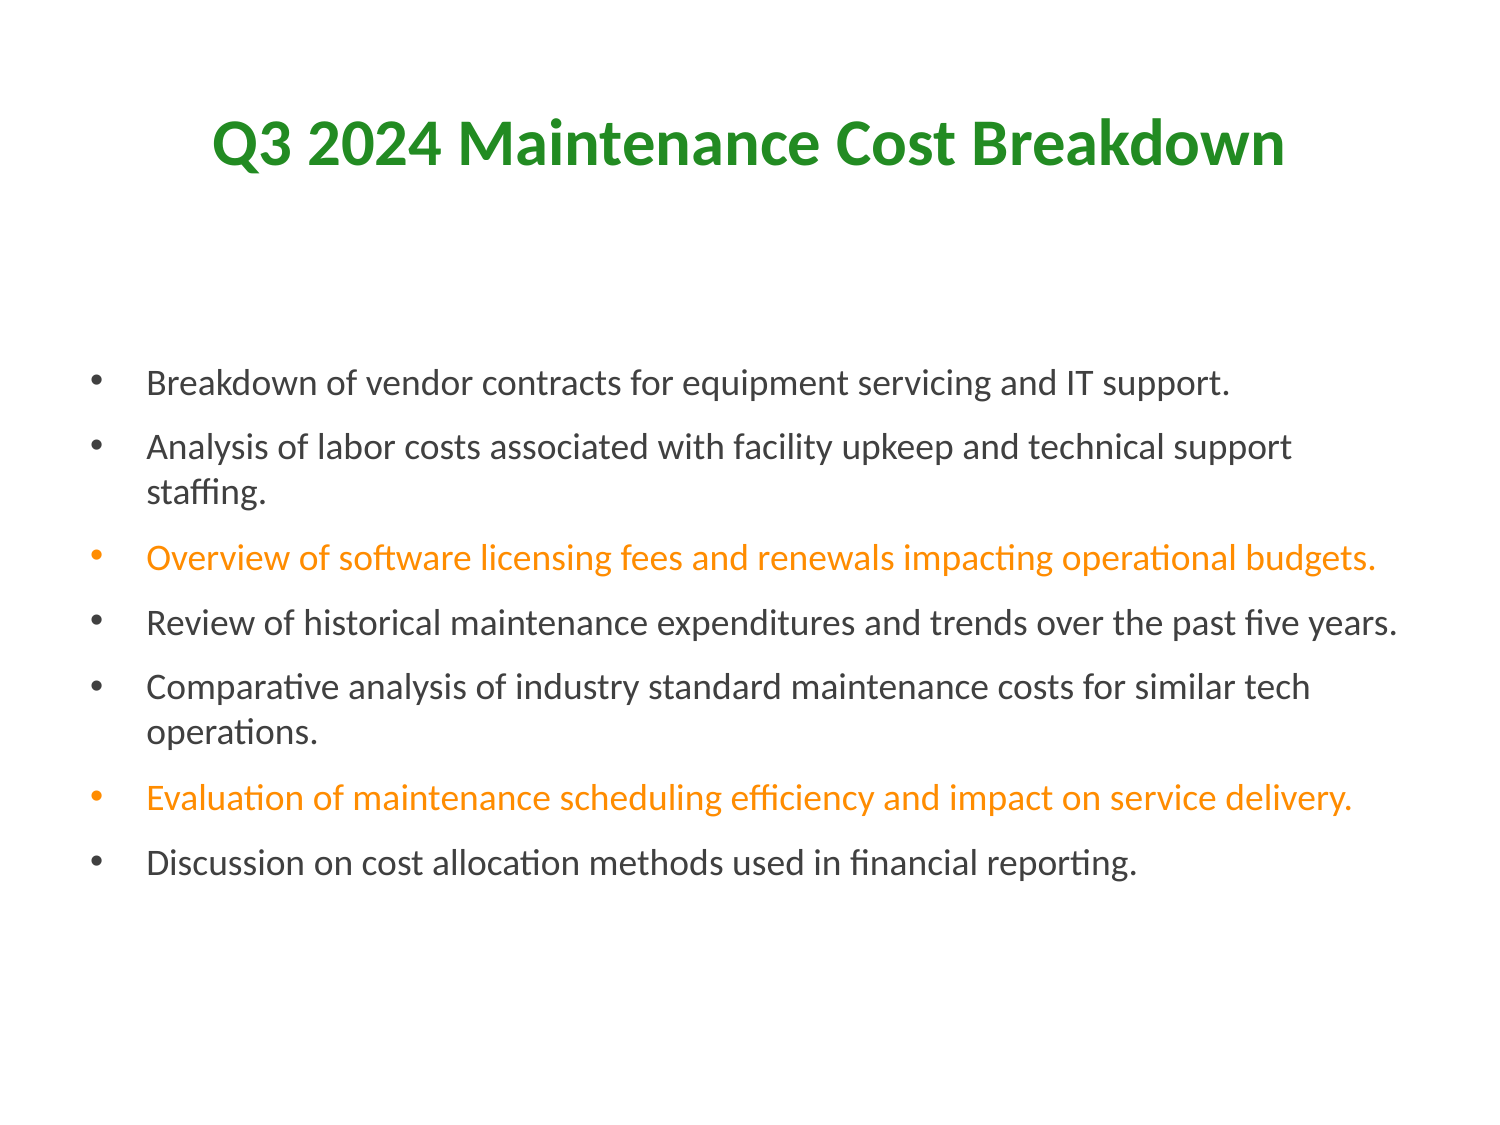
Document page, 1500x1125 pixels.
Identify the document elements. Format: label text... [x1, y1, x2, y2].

title Q3 2024 Maintenance Cost Breakdown [75, 45, 1425, 233]
list Breakdown of vendor contracts for equipment servicing and IT support. Analysis of labor costs associated with facility upkeep and technical support staffing. Overview of software licensing fees and renewals impacting operational budgets. Review of historical maintenance expenditures and trends over the past five years. Comparative analysis of industry standard maintenance costs for similar tech operations. Evaluation of maintenance scheduling efficiency and impact on service delivery. Discussion on cost allocation methods used in financial reporting. [75, 262, 1425, 1005]
